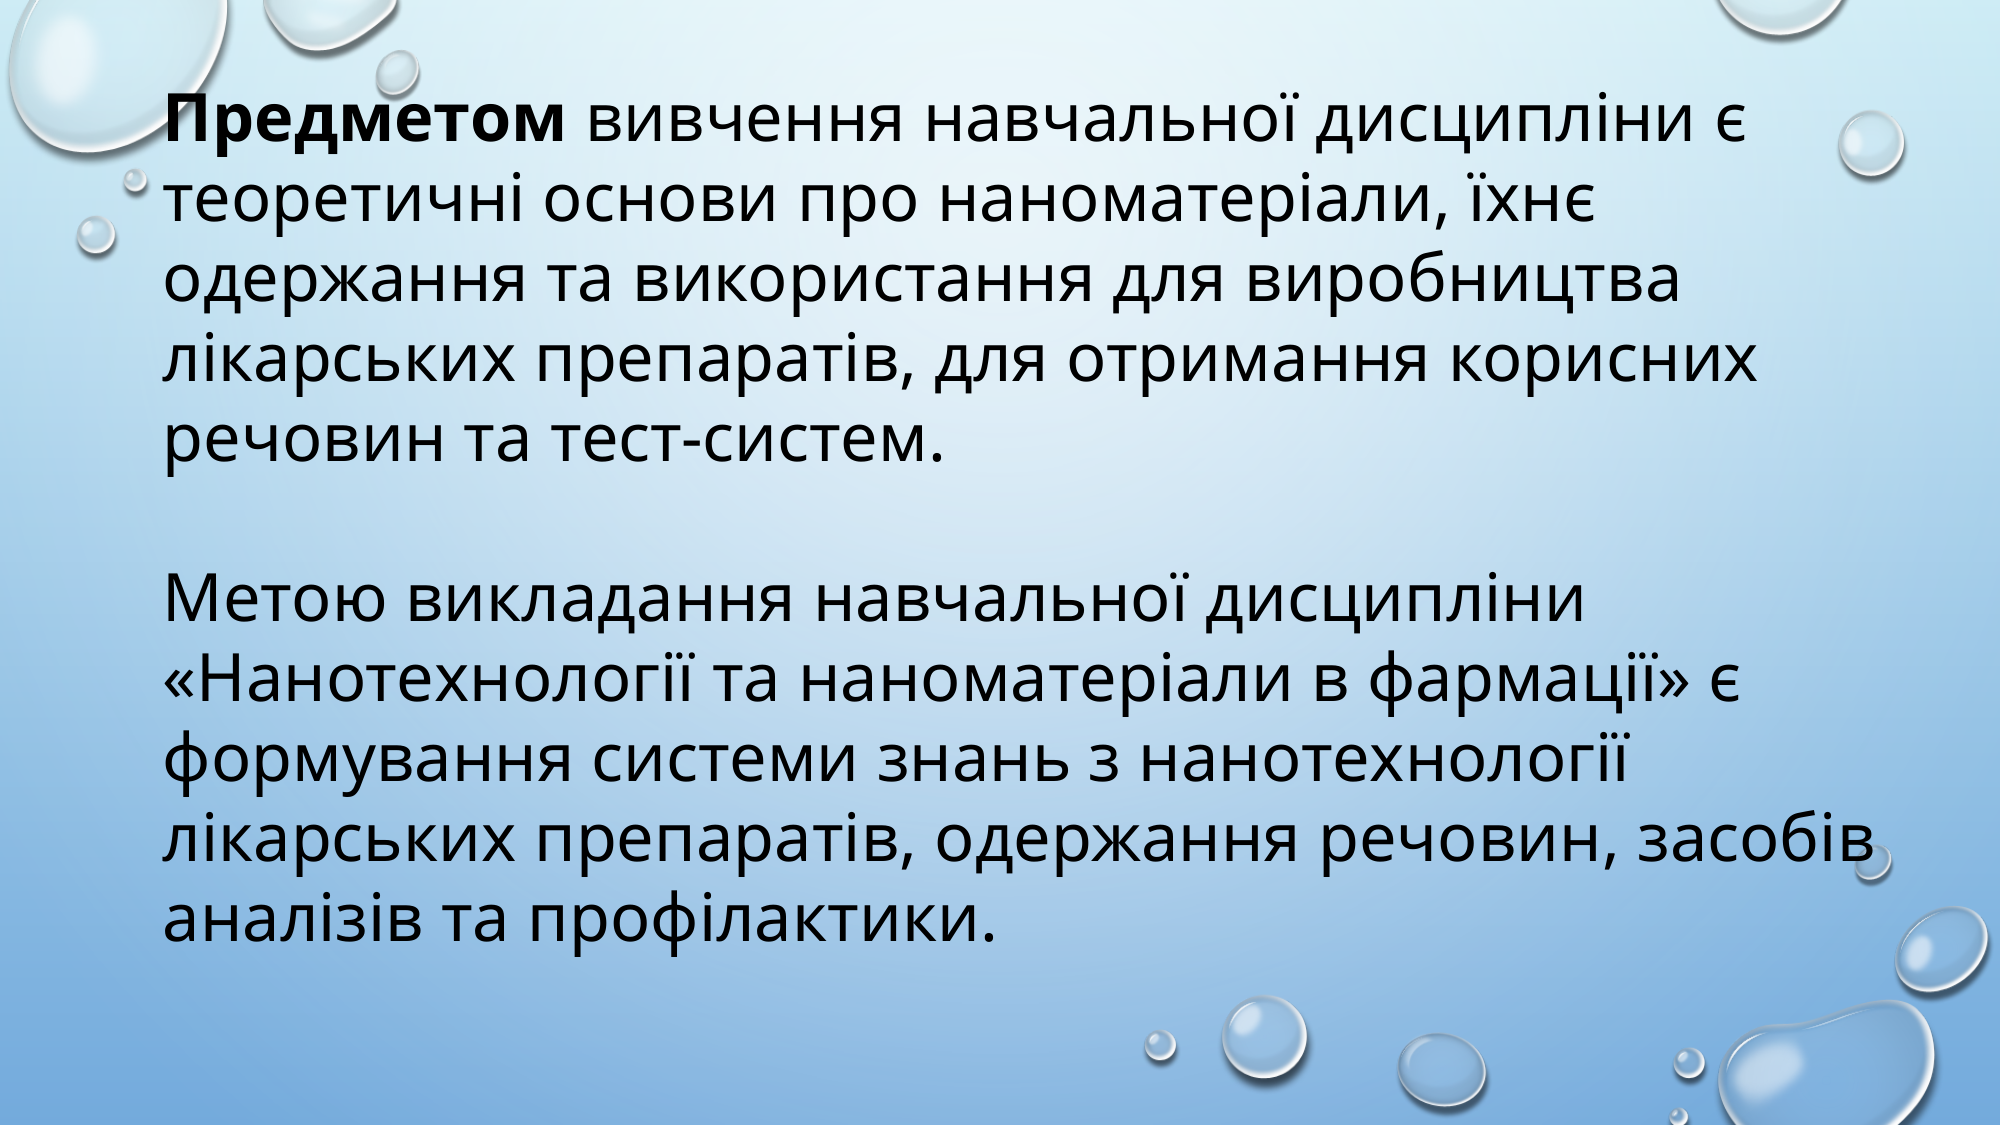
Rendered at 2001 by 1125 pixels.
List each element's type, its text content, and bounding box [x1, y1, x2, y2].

picture [0, 0, 2000, 1125]
text_box Предметом вивчення навчальної дисципліни є теоретичні основи про наноматеріали, їхнє одержання та використання для виробництва лікарських препаратів, для отримання корисних речовин та тест-систем. Метою викладання навчальної дисципліни «Нанотехнології та наноматеріали в фармації» є формування системи знань з нанотехнології лікарських препаратів, одержання речовин, засобів аналізів та профілактики. [147, 67, 1898, 1113]
